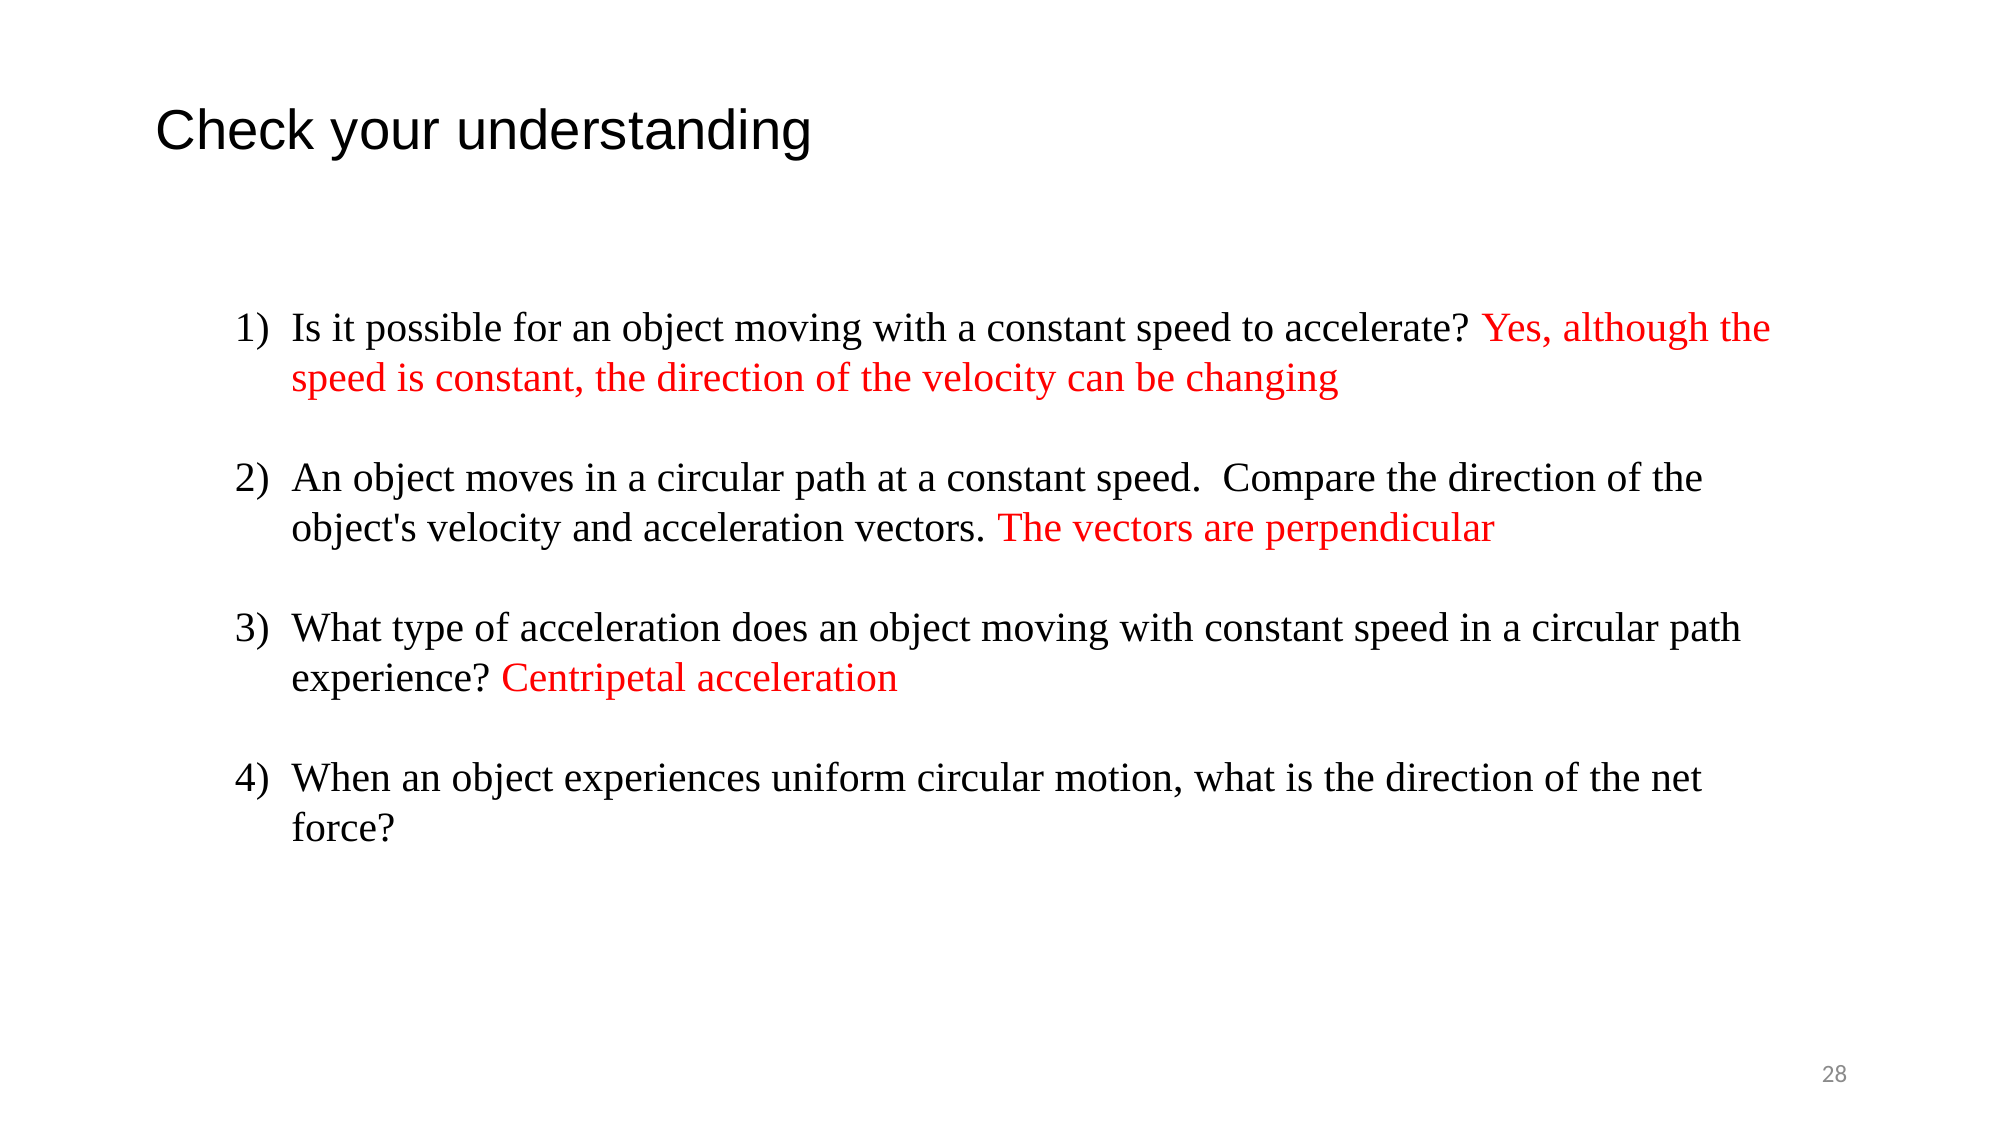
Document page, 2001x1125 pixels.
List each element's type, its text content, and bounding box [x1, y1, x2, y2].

slide_number 28 [1412, 1042, 1863, 1103]
text_box Is it possible for an object moving with a constant speed to accelerate? Yes, although the speed is constant, the direction of the velocity can be changing An object moves in a circular path at a constant speed. Compare the direction of the object's velocity and acceleration vectors. The vectors are perpendicular What type of acceleration does an object moving with constant speed in a circular path experience? Centripetal acceleration When an object experiences uniform circular motion, what is the direction of the net force? [220, 291, 1793, 857]
text_box Check your understanding [155, 93, 1409, 171]
